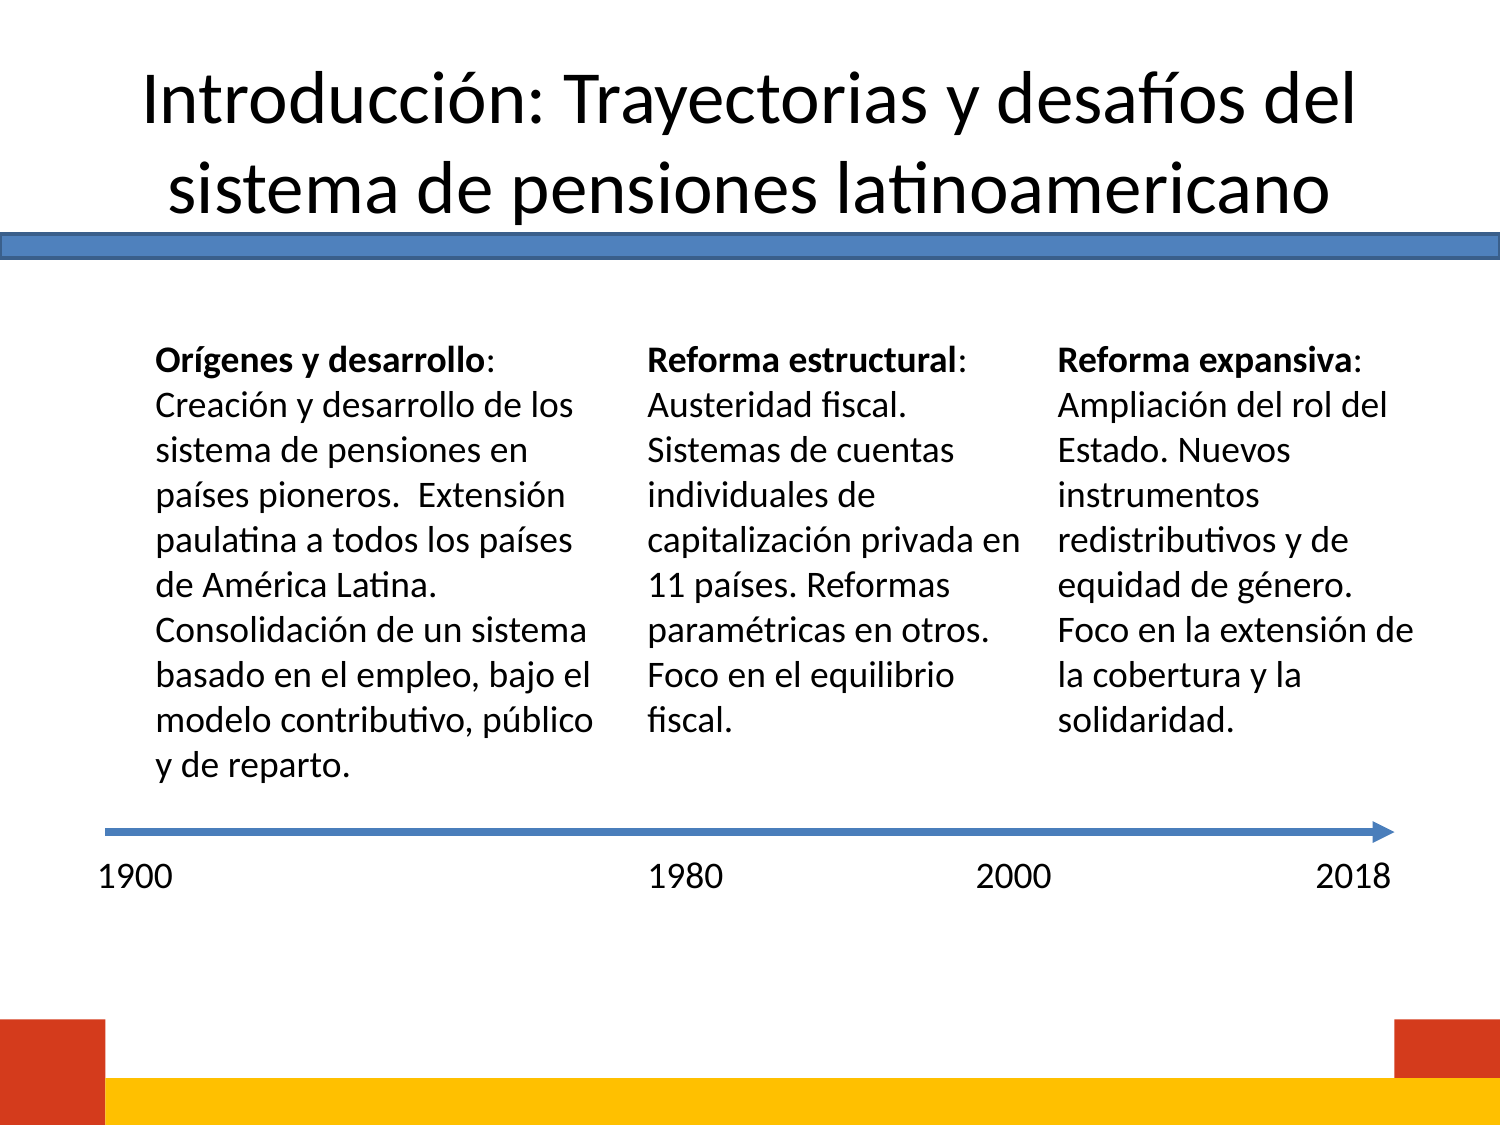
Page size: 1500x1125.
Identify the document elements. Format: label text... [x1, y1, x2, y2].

title Introducción: Trayectorias y desafíos del sistema de pensiones latinoamericano [75, 45, 1425, 232]
text_box [0, 232, 1500, 260]
text_box 1900 [82, 843, 211, 949]
text_box Reforma estructural: Austeridad fiscal. Sistemas de cuentas individuales de capitalización privada en 11 países. Reformas paramétricas en otros. Foco en el equilibrio fiscal. [632, 328, 1043, 793]
text_box Orígenes y desarrollo: Creación y desarrollo de los sistema de pensiones en países pioneros. Extensión paulatina a todos los países de América Latina. Consolidación de un sistema basado en el empleo, bajo el modelo contributivo, público y de reparto. [140, 328, 621, 831]
text_box 2000 [960, 843, 1090, 949]
text_box 2018 [1300, 843, 1418, 949]
text_box [103, 1076, 1500, 1125]
text_box 1980 [632, 843, 762, 949]
text_box Reforma expansiva: Ampliación del rol del Estado. Nuevos instrumentos redistributivos y de equidad de género. Foco en la extensión de la cobertura y la solidaridad. [1043, 328, 1430, 793]
text_box [0, 1017, 107, 1125]
text_box [1392, 1017, 1500, 1076]
